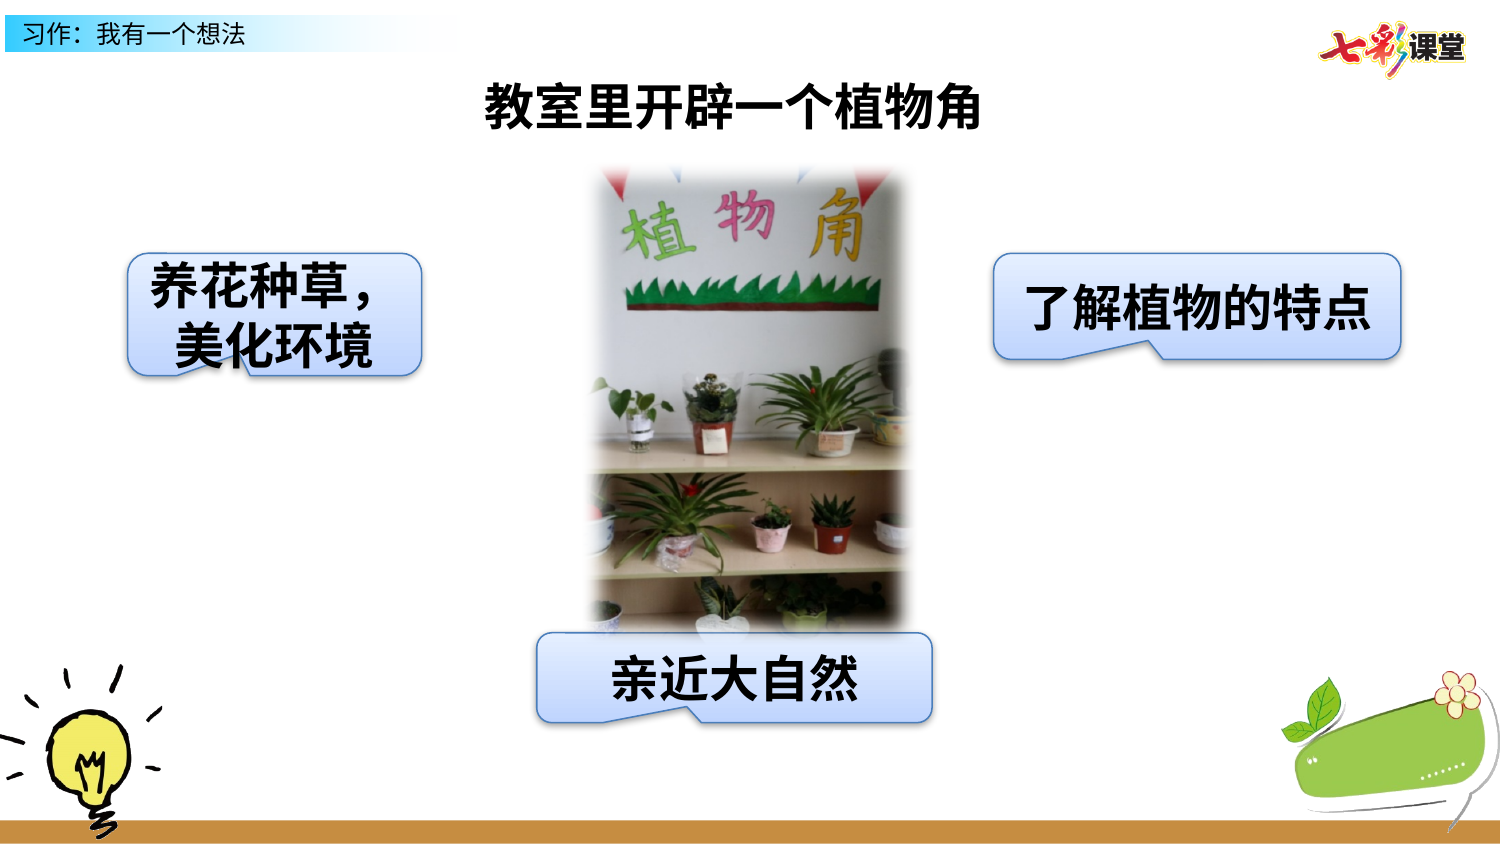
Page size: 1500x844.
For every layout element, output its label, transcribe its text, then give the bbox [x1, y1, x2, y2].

text_box 了解植物的特点 [992, 252, 1402, 361]
picture [1316, 20, 1468, 80]
text_box 教室里开辟一个植物角 [458, 68, 1011, 144]
text_box 亲近大自然 [535, 631, 933, 724]
picture [581, 161, 919, 646]
picture [0, 653, 178, 844]
picture [1277, 671, 1500, 833]
text_box 养花种草， 美化环境 [126, 252, 423, 377]
